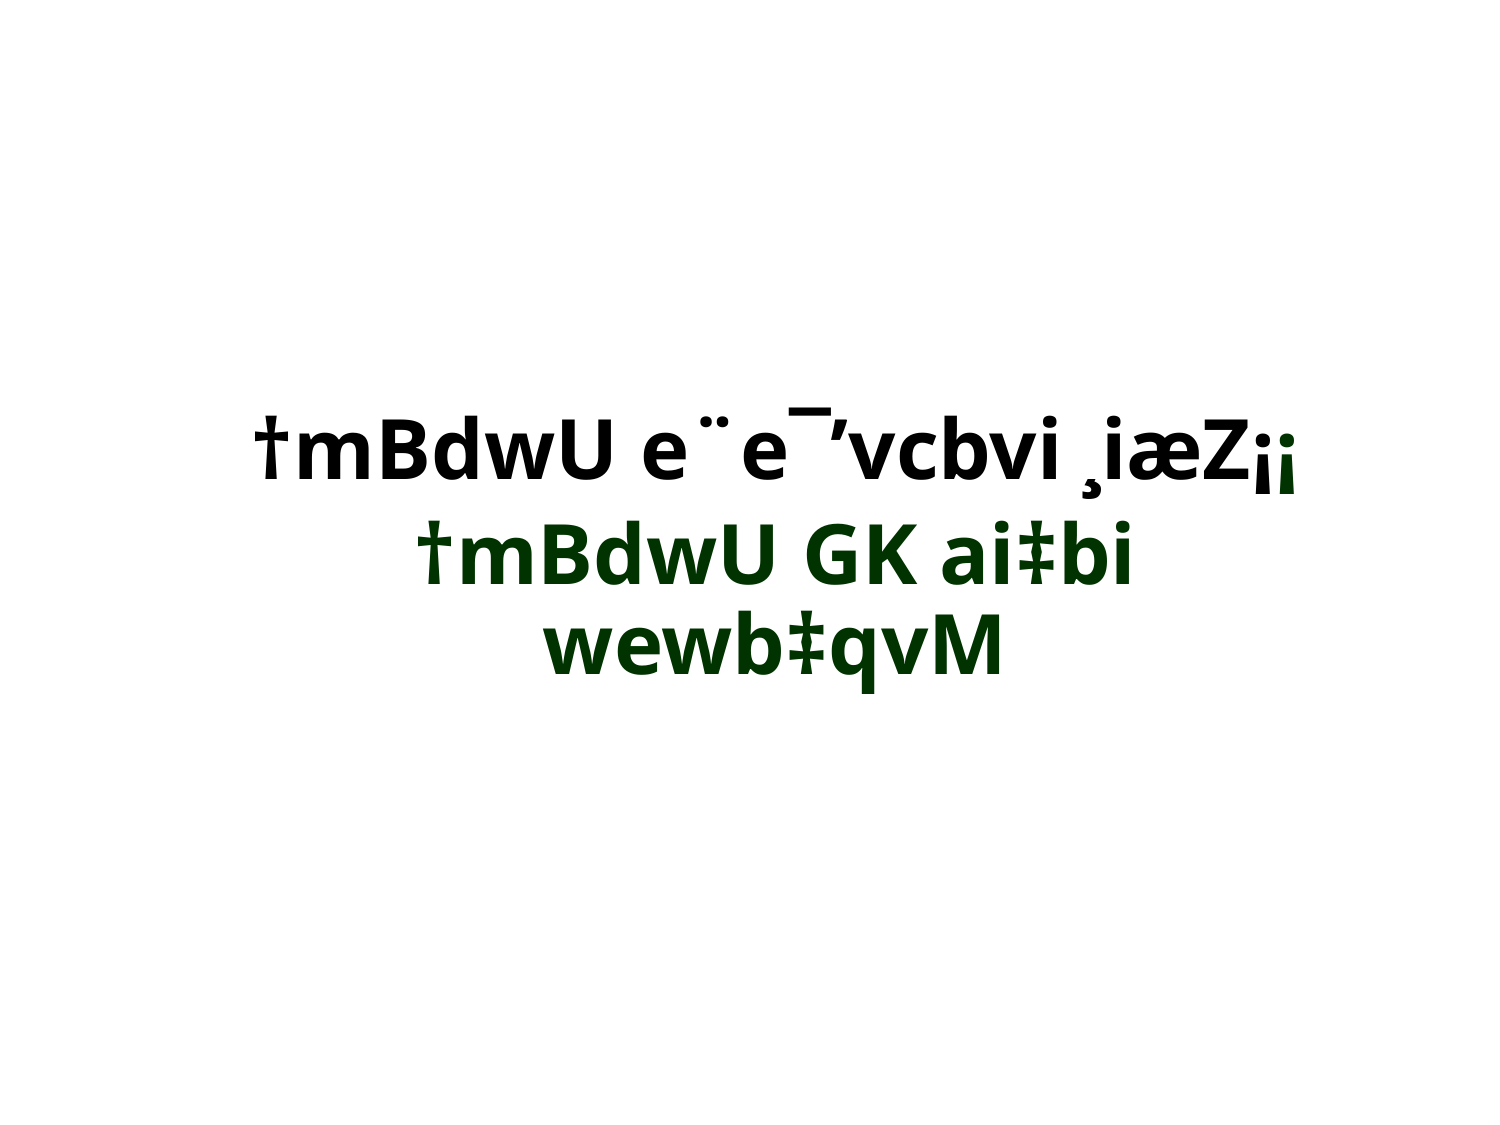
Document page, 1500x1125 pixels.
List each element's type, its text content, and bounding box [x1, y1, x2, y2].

subtitle †mBdwU e¨e¯’vcbvi ¸iæZ¡¡ †mBdwU GK ai‡bi wewb‡qvM [187, 399, 1363, 725]
